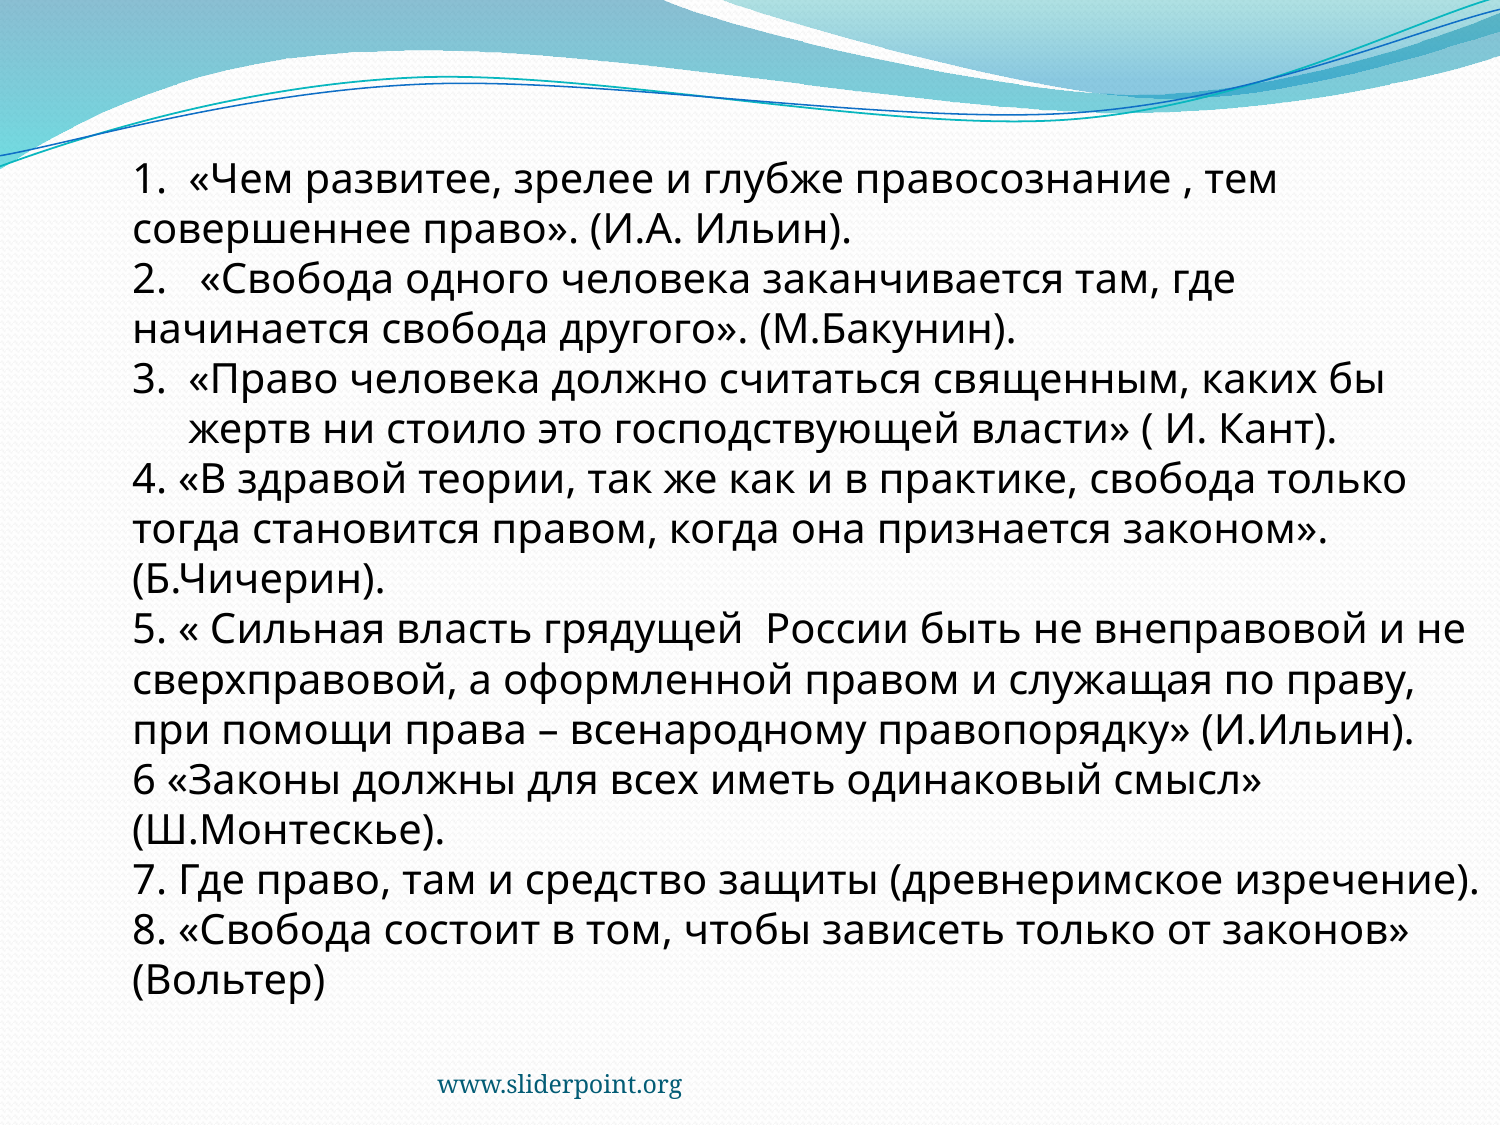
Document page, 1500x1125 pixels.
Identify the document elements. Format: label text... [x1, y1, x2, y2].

text_box 1. «Чем развитее, зрелее и глубже правосознание , тем совершеннее право». (И.А. Ильин). 2. «Свобода одного человека заканчивается там, где начинается свобода другого». (М.Бакунин). «Право человека должно считаться священным, каких бы жертв ни стоило это господствующей власти» ( И. Кант). 4. «В здравой теории, так же как и в практике, свобода только тогда становится правом, когда она признается законом». (Б.Чичерин). 5. « Сильная власть грядущей России быть не внеправовой и не сверхправовой, а оформленной правом и служащая по праву, при помощи права – всенародному правопорядку» (И.Ильин). 6 «Законы должны для всех иметь одинаковый смысл» (Ш.Монтескье). 7. Где право, там и средство защиты (древнеримское изречение). 8. «Свобода состоит в том, чтобы зависеть только от законов» (Вольтер) [117, 144, 1500, 1045]
footer www.sliderpoint.org [437, 1042, 988, 1103]
